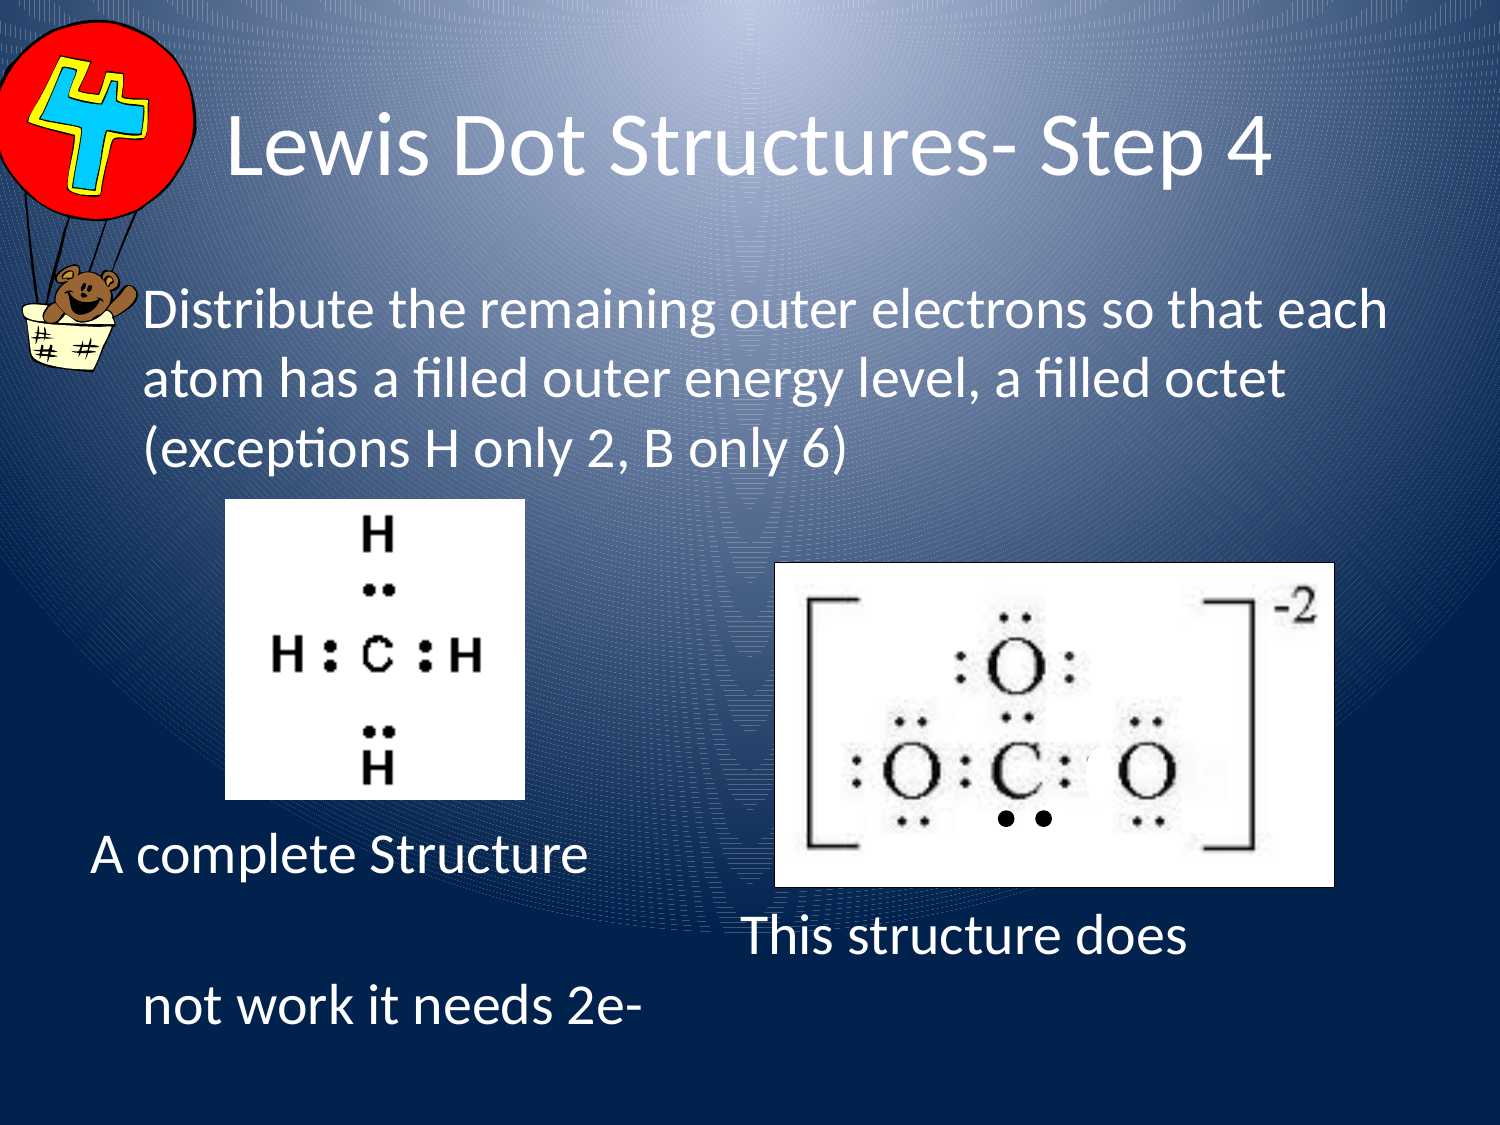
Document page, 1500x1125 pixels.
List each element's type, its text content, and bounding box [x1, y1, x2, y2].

picture [224, 499, 526, 801]
list Distribute the remaining outer electrons so that each atom has a filled outer energy level, a filled octet (exceptions H only 2, B only 6) A complete Structure This structure does not work it needs 2e- [75, 262, 1425, 1050]
picture [774, 562, 1335, 888]
picture [0, 10, 196, 372]
title Lewis Dot Structures- Step 4 [201, 45, 1425, 233]
